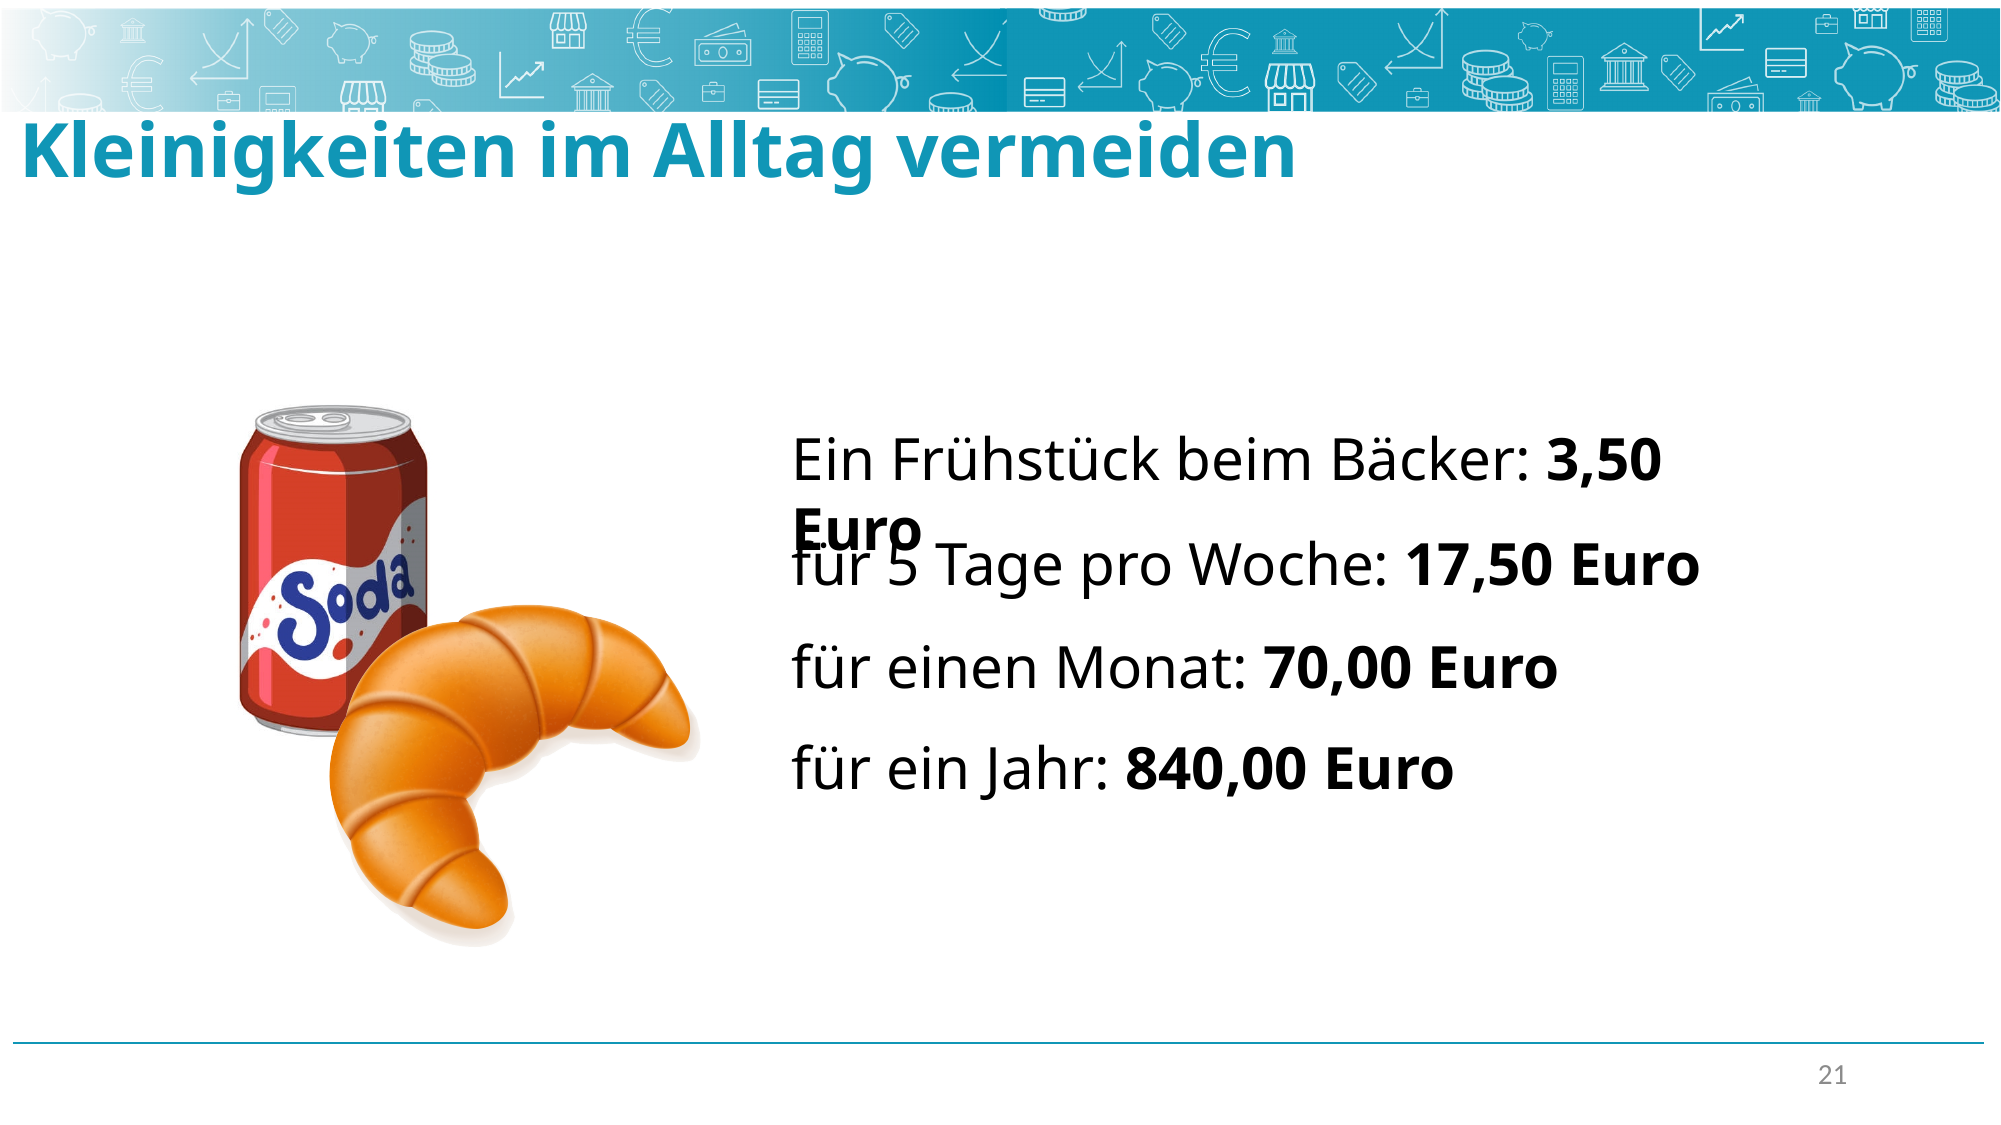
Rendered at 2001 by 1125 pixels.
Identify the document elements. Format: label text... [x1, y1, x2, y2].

title Kleinigkeiten im Alltag vermeiden [4, 70, 1730, 237]
picture [233, 393, 733, 970]
picture [1, 8, 943, 112]
text_box für einen Monat: 70,00 Euro [776, 622, 1777, 708]
text_box Ein Frühstück beim Bäcker: 3,50 Euro [776, 414, 1777, 519]
text_box für 5 Tage pro Woche: 17,50 Euro [776, 519, 1777, 605]
slide_number 21 [1412, 1042, 1863, 1103]
text_box für ein Jahr: 840,00 Euro [776, 724, 1777, 809]
picture [1006, 8, 2001, 112]
